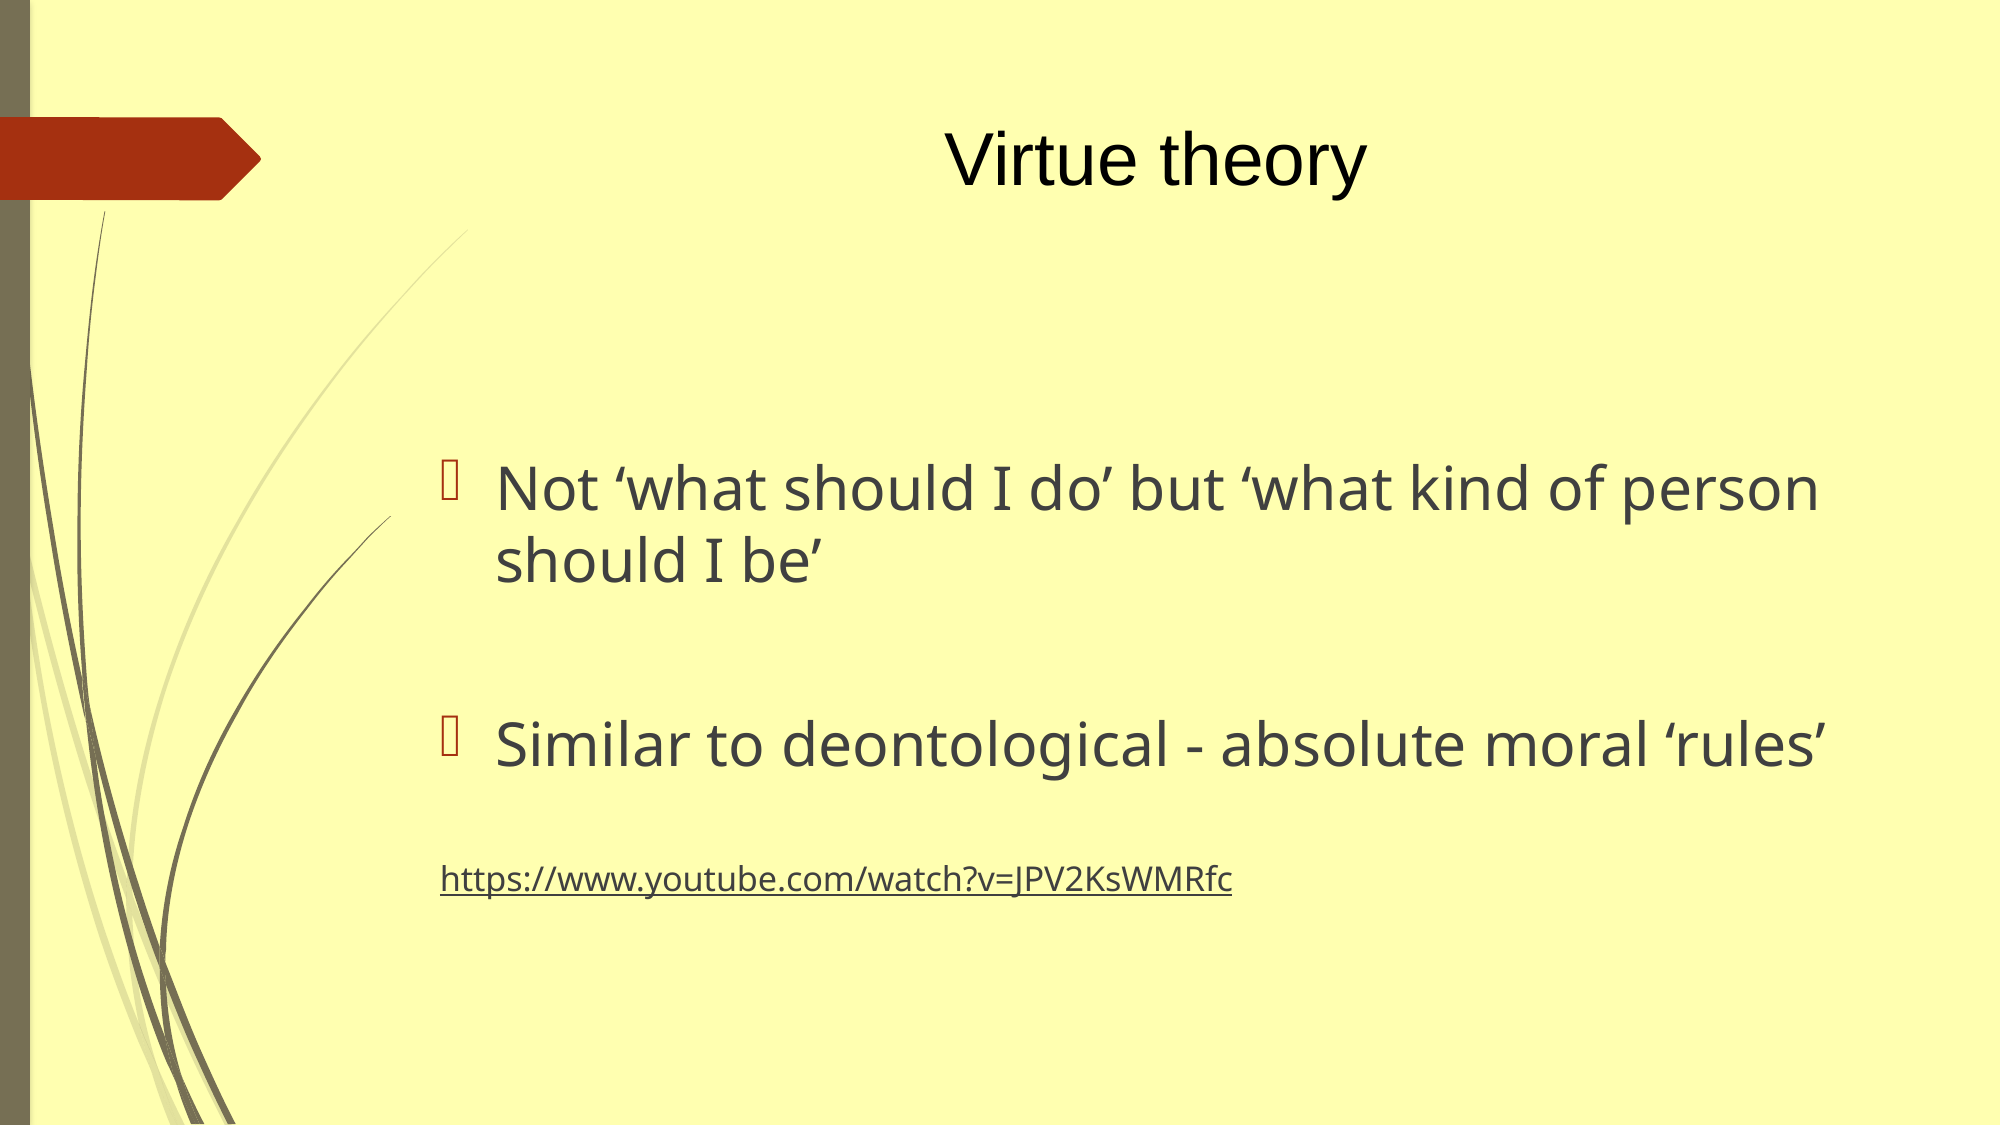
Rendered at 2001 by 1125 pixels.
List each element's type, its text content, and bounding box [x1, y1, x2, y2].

title Virtue theory [425, 102, 1888, 313]
list Not ‘what should I do’ but ‘what kind of person should I be’ Similar to deontological - absolute moral ‘rules’ https://www.youtube.com/watch?v=JPV2KsWMRfc [424, 350, 1888, 970]
